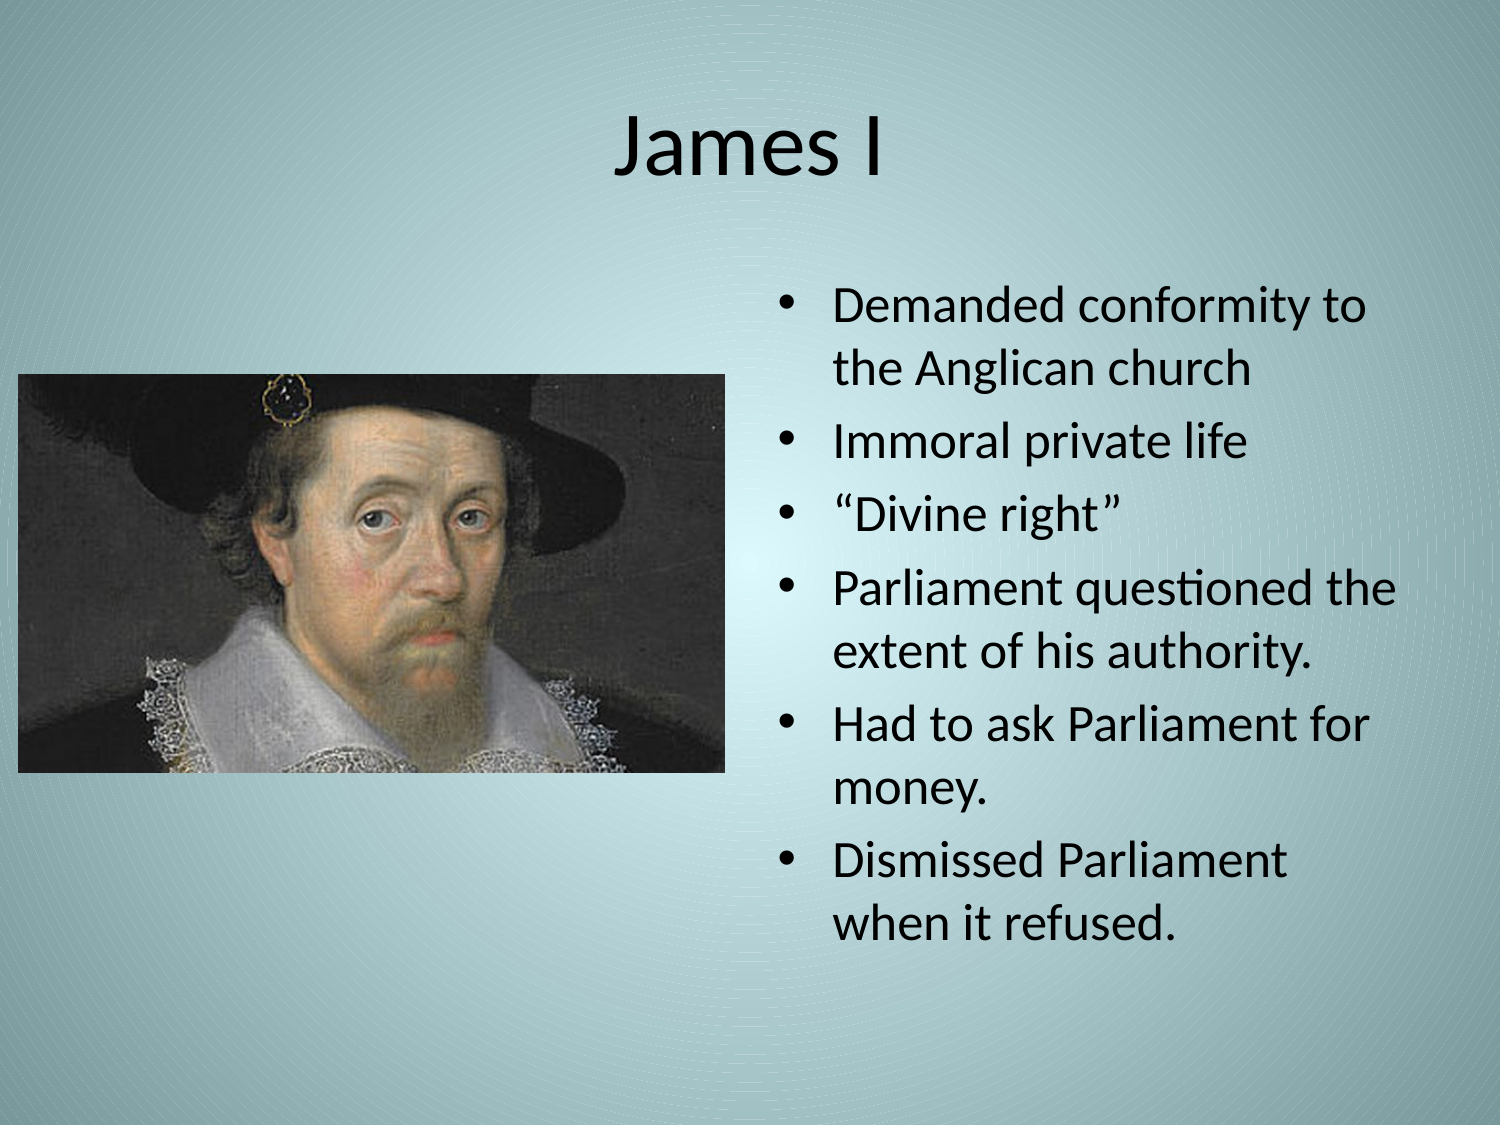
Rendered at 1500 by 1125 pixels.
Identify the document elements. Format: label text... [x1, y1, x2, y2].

list Demanded conformity to the Anglican church Immoral private life “Divine right” Parliament questioned the extent of his authority. Had to ask Parliament for money. Dismissed Parliament when it refused. [762, 262, 1425, 1005]
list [17, 374, 726, 773]
title James I [75, 45, 1425, 233]
